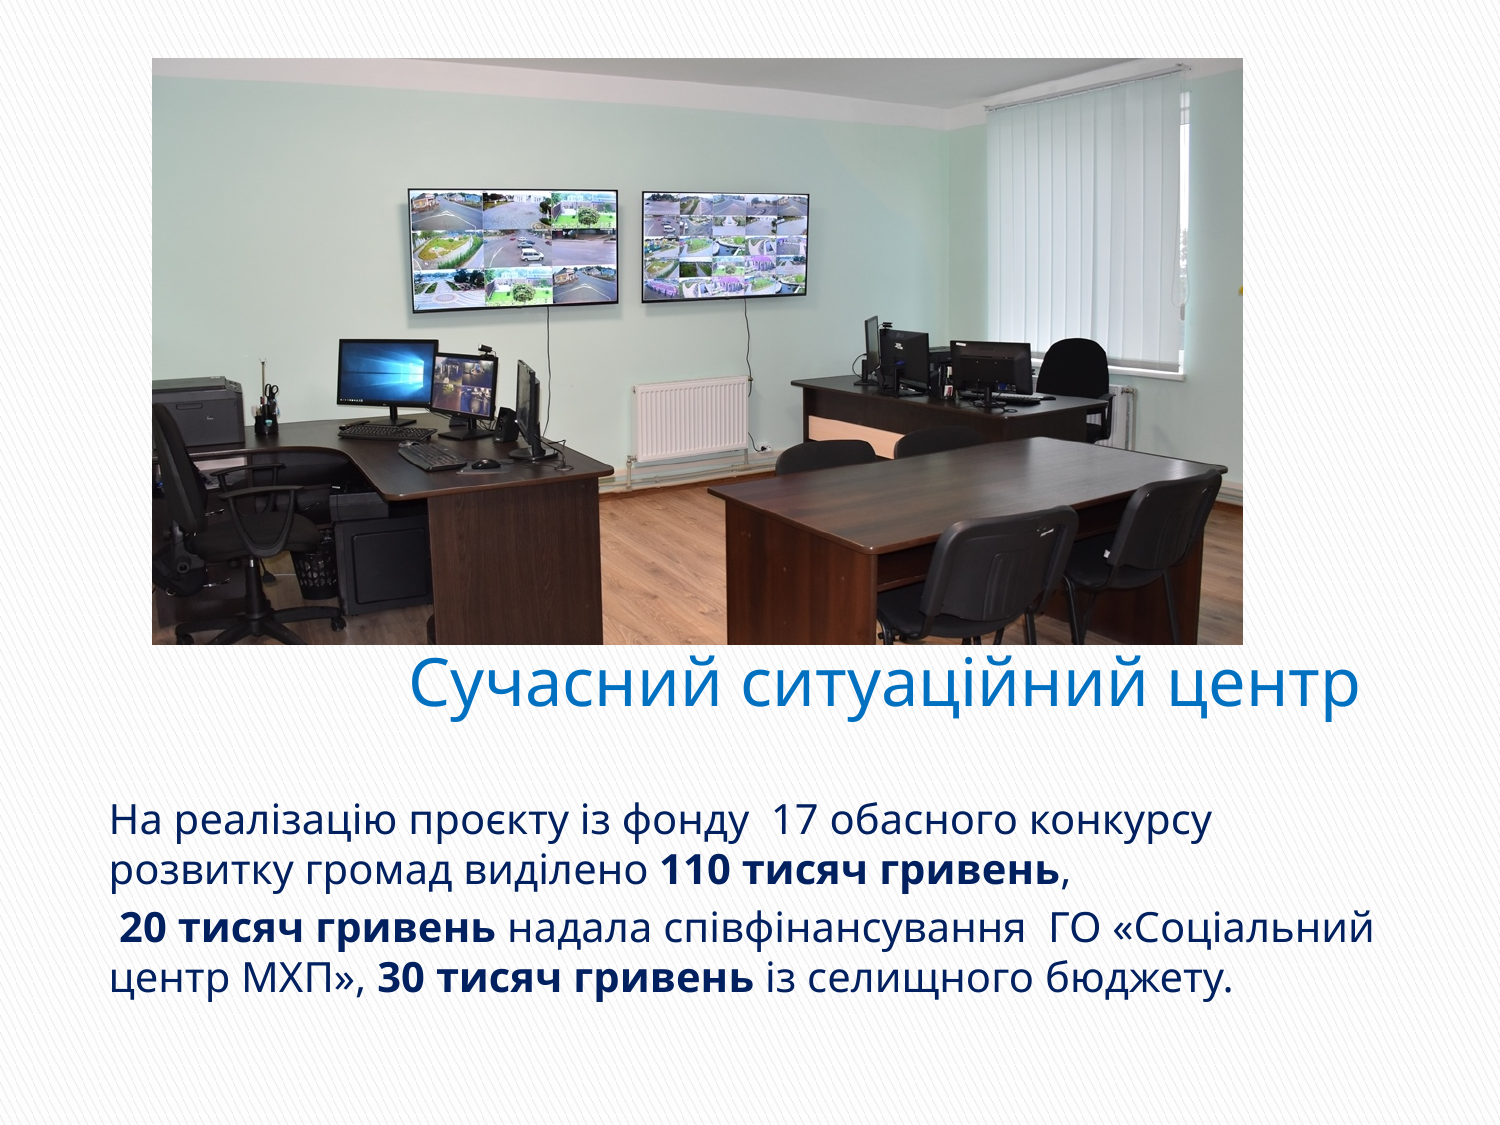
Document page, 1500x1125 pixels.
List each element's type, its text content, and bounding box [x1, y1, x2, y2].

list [152, 58, 1243, 645]
title Сучасний ситуаційний центр [150, 632, 1378, 774]
list На реалізацію проєкту із фонду 17 обасного конкурсу розвитку громад виділено 110 тисяч гривень, 20 тисяч гривень надала співфінансування ГО «Соціальний центр МХП», 30 тисяч гривень із селищного бюджету. [93, 785, 1418, 1055]
